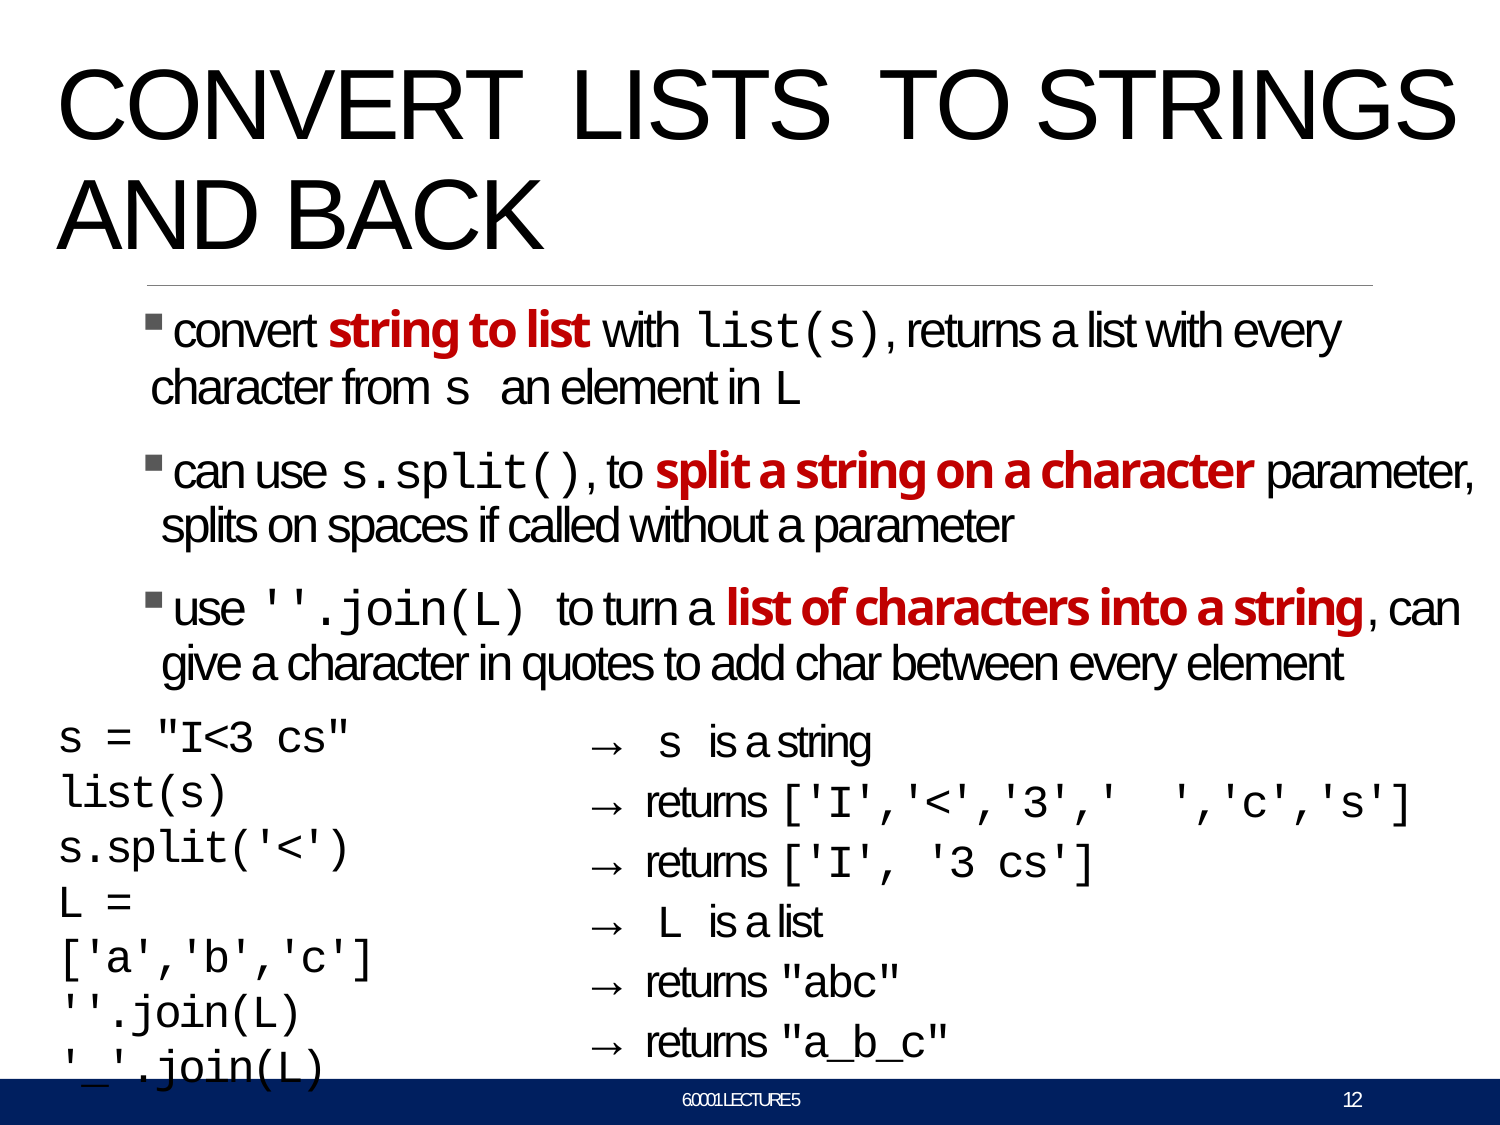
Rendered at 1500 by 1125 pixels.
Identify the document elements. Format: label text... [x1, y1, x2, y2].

title CONVERT LISTS TO STRINGS AND BACK [54, 45, 1482, 271]
text_box convert string to list with list(s), returns a list with every character from s an element in L can use s.split(), to split a string on a character parameter, splits on spaces if called without a parameter use ''.join(L) to turn a list of characters into a string, can give a character in quotes to add char between every element [132, 298, 1476, 691]
footer 6.0001 LECTURE 5 [679, 1090, 821, 1125]
slide_number 12 [1338, 1088, 1369, 1125]
text_box s = "I<3 cs" list(s) s.split('<') L = ['a','b','c'] ''.join(L) '_'.join(L) [54, 704, 529, 1092]
text_box → s is a string → returns ['I','<','3',' ','c','s'] → returns ['I', '3 cs'] → L is a list → returns "abc" → returns "a_b_c" [579, 704, 1475, 1067]
